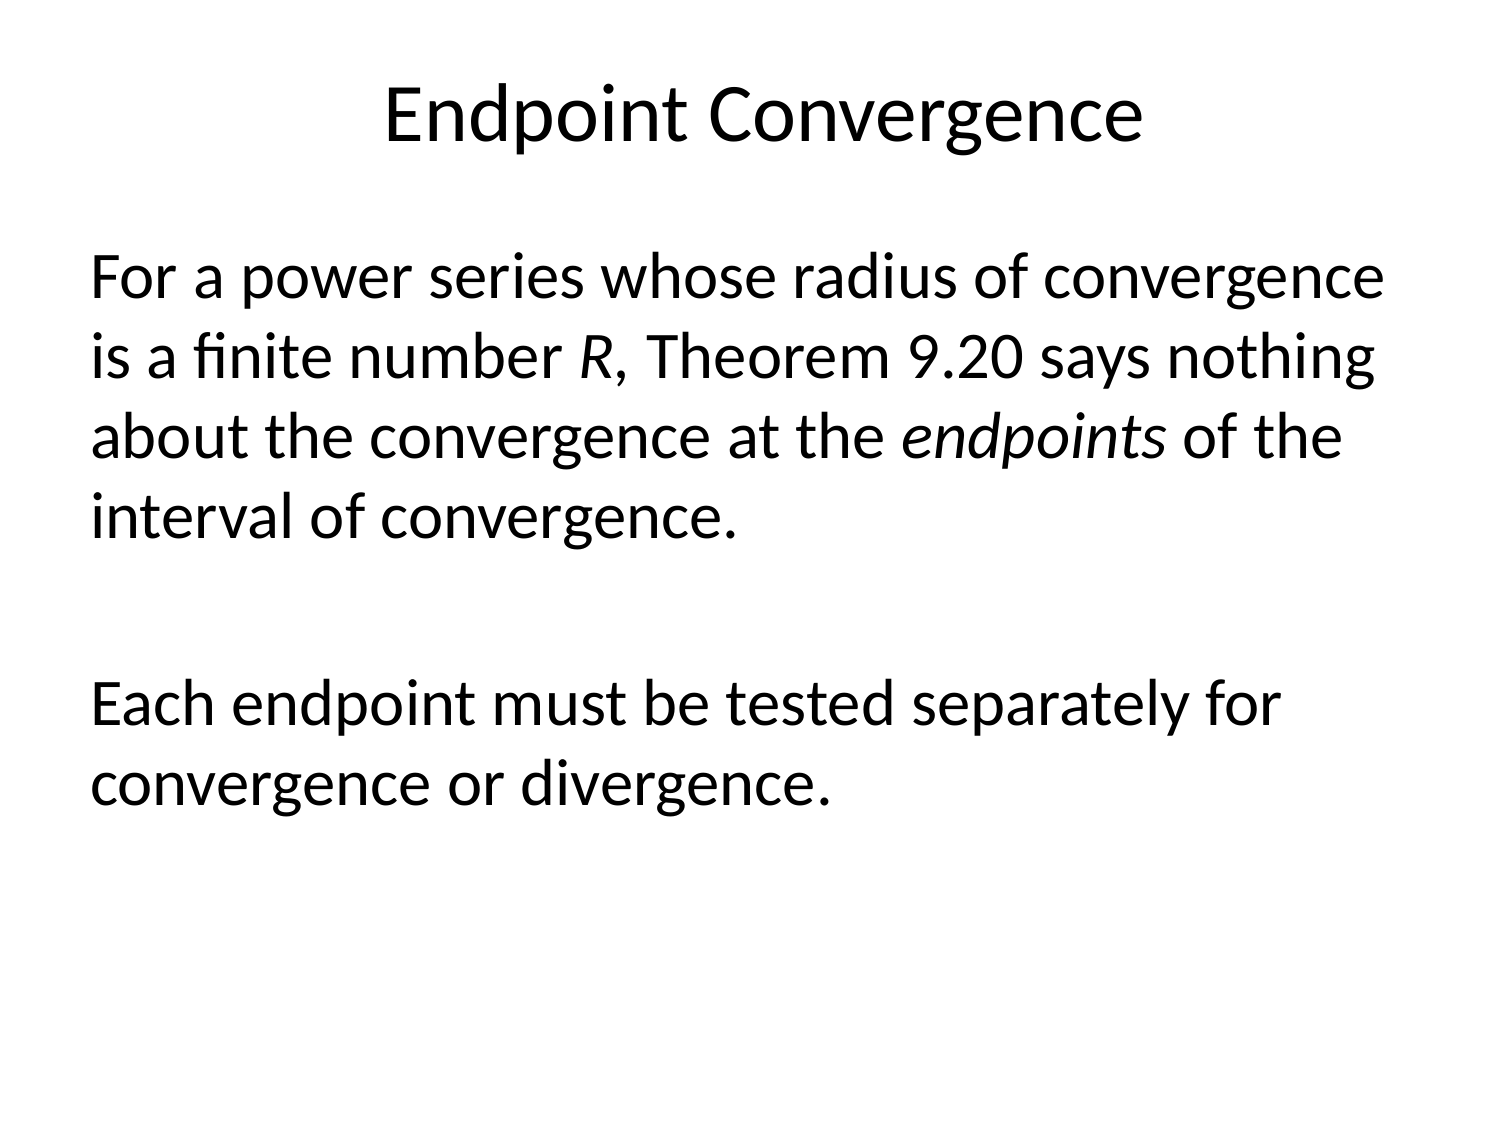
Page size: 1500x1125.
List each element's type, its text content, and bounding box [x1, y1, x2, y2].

title Endpoint Convergence [89, 52, 1440, 165]
list For a power series whose radius of convergence is a finite number R, Theorem 9.20 says nothing about the convergence at the endpoints of the interval of convergence. Each endpoint must be tested separately for convergence or divergence. [75, 224, 1425, 1087]
